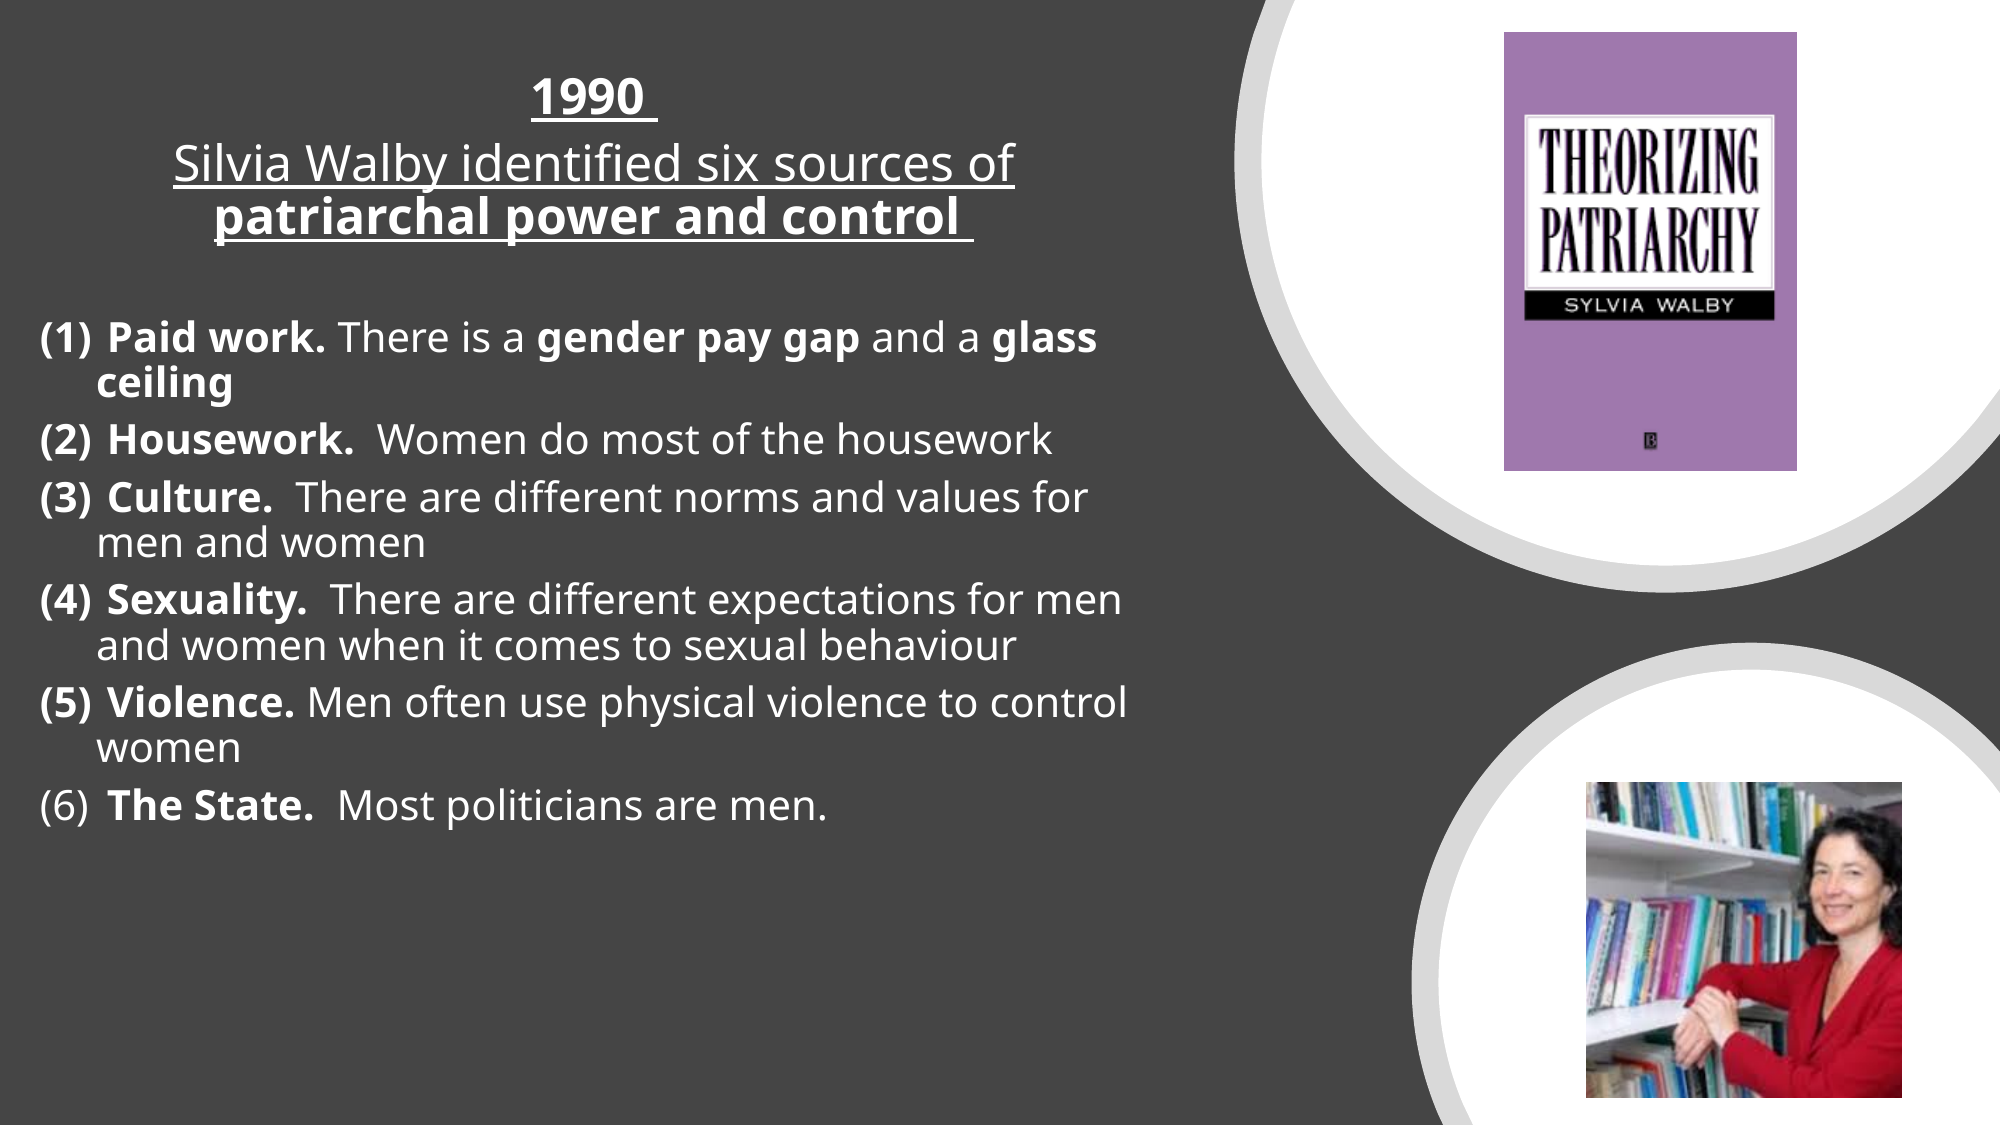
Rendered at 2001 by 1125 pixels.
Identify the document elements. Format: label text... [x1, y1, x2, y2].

text_box 1990 Silvia Walby identified six sources of patriarchal power and control Paid work. There is a gender pay gap and a glass ceiling Housework. Women do most of the housework Culture. There are different norms and values for men and women Sexuality. There are different expectations for men and women when it comes to sexual behaviour Violence. Men often use physical violence to control women The State. Most politicians are men. [24, 63, 1164, 884]
text_box [1260, 0, 2000, 567]
text_box [1410, 641, 2000, 1125]
picture [1504, 32, 1797, 471]
text_box [1437, 668, 2000, 1125]
text_box [1233, 0, 2000, 594]
picture [1586, 782, 1903, 1098]
